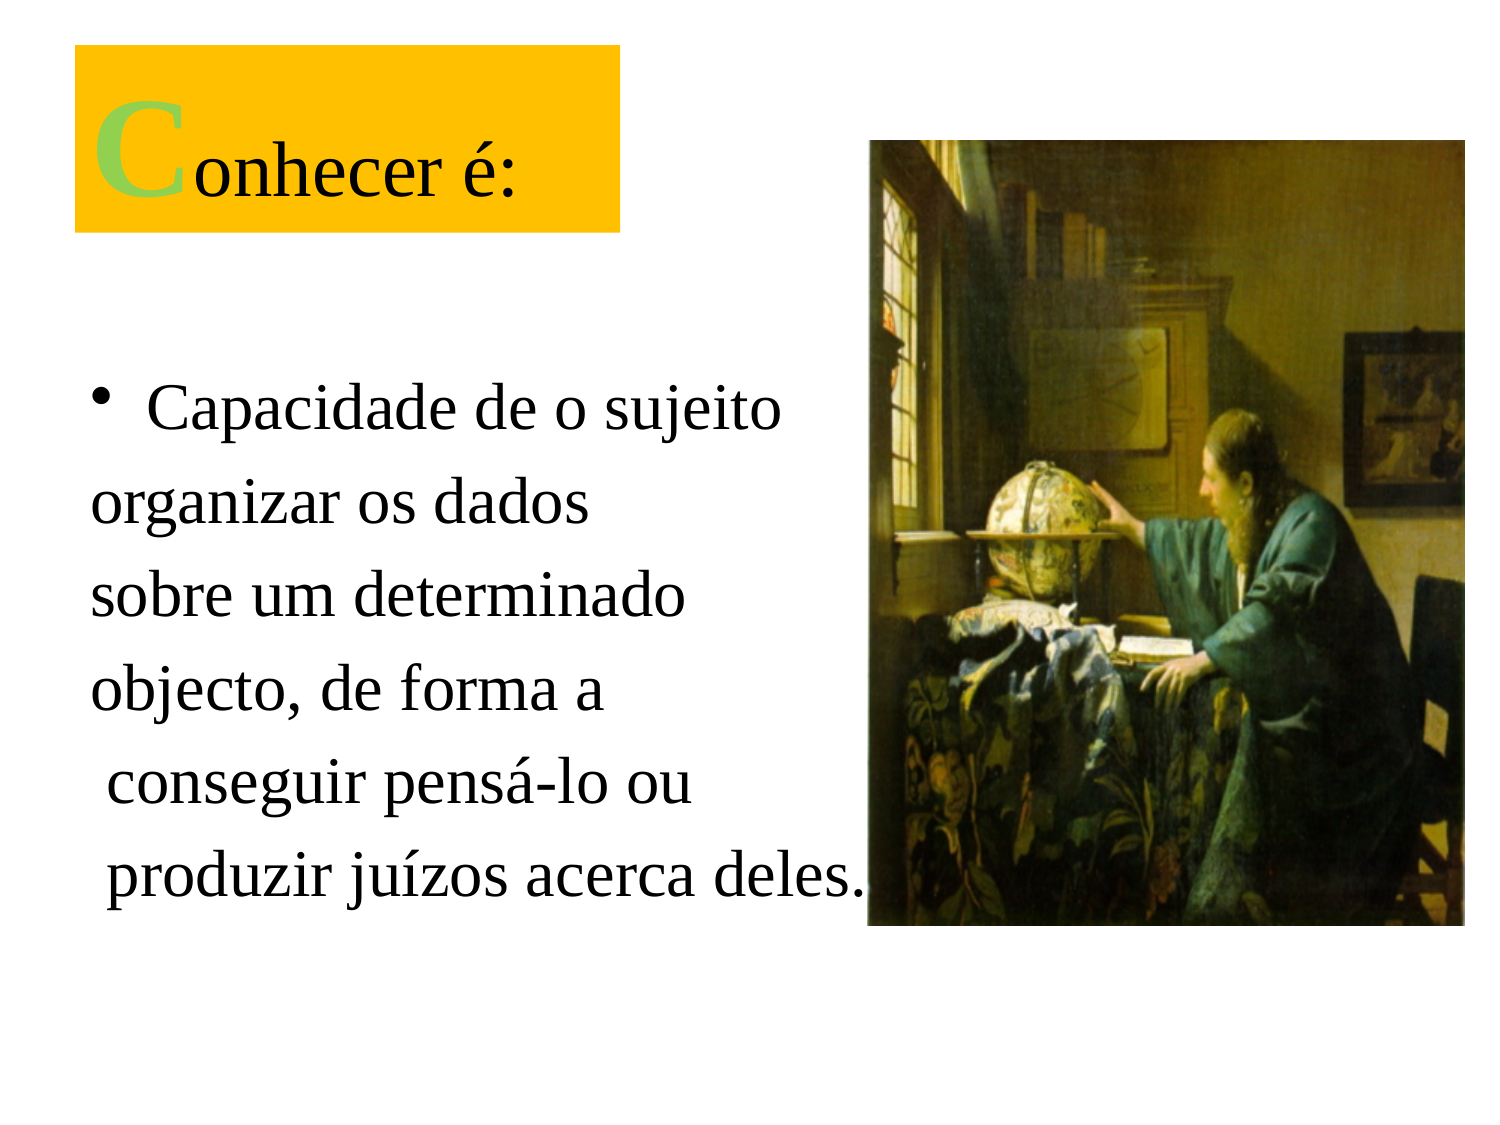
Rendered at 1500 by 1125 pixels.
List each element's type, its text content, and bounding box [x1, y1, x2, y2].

title Conhecer é: [75, 45, 621, 233]
picture [866, 140, 1465, 926]
list Capacidade de o sujeito organizar os dados sobre um determinado objecto, de forma a conseguir pensá-lo ou produzir juízos acerca deles. [75, 262, 1425, 1005]
